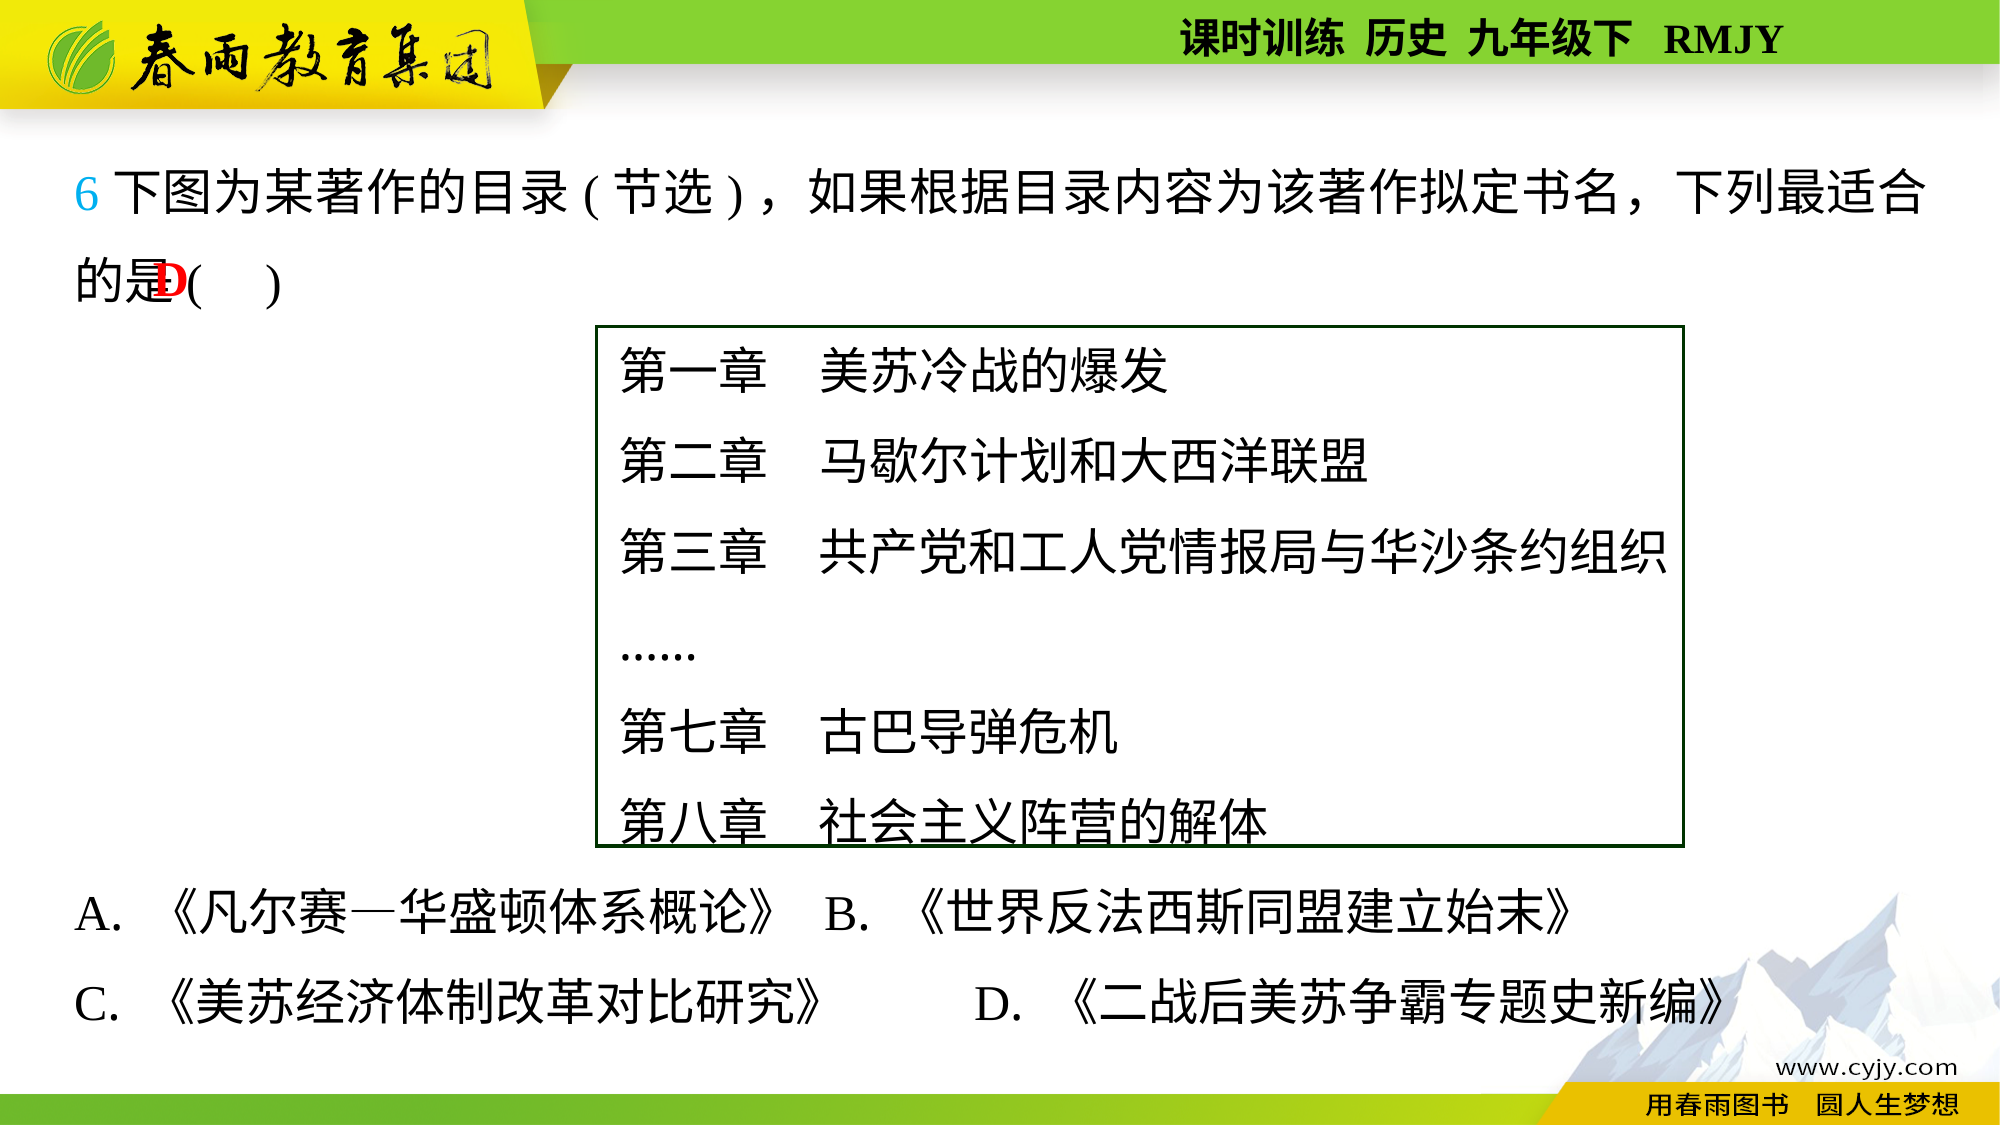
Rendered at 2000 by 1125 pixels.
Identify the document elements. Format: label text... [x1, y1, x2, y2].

text_box D [138, 239, 204, 314]
list 6下图为某著作的目录(节选)，如果根据目录内容为该著作拟定书名，下列最适合的是( ) 第一章 美苏冷战的爆发 第二章 马歇尔计划和大西洋联盟 第三章 共产党和工人党情报局与华沙条约组织 …… 第七章 古巴导弹危机 第八章 社会主义阵营的解体 A. 《凡尔赛—华盛顿体系概论》 B. 《世界反法西斯同盟建立始末》 C. 《美苏经济体制改革对比研究》 D. 《二战后美苏争霸专题史新编》 [59, 122, 1944, 1047]
text_box [596, 326, 1684, 846]
picture [0, 0, 2000, 1125]
